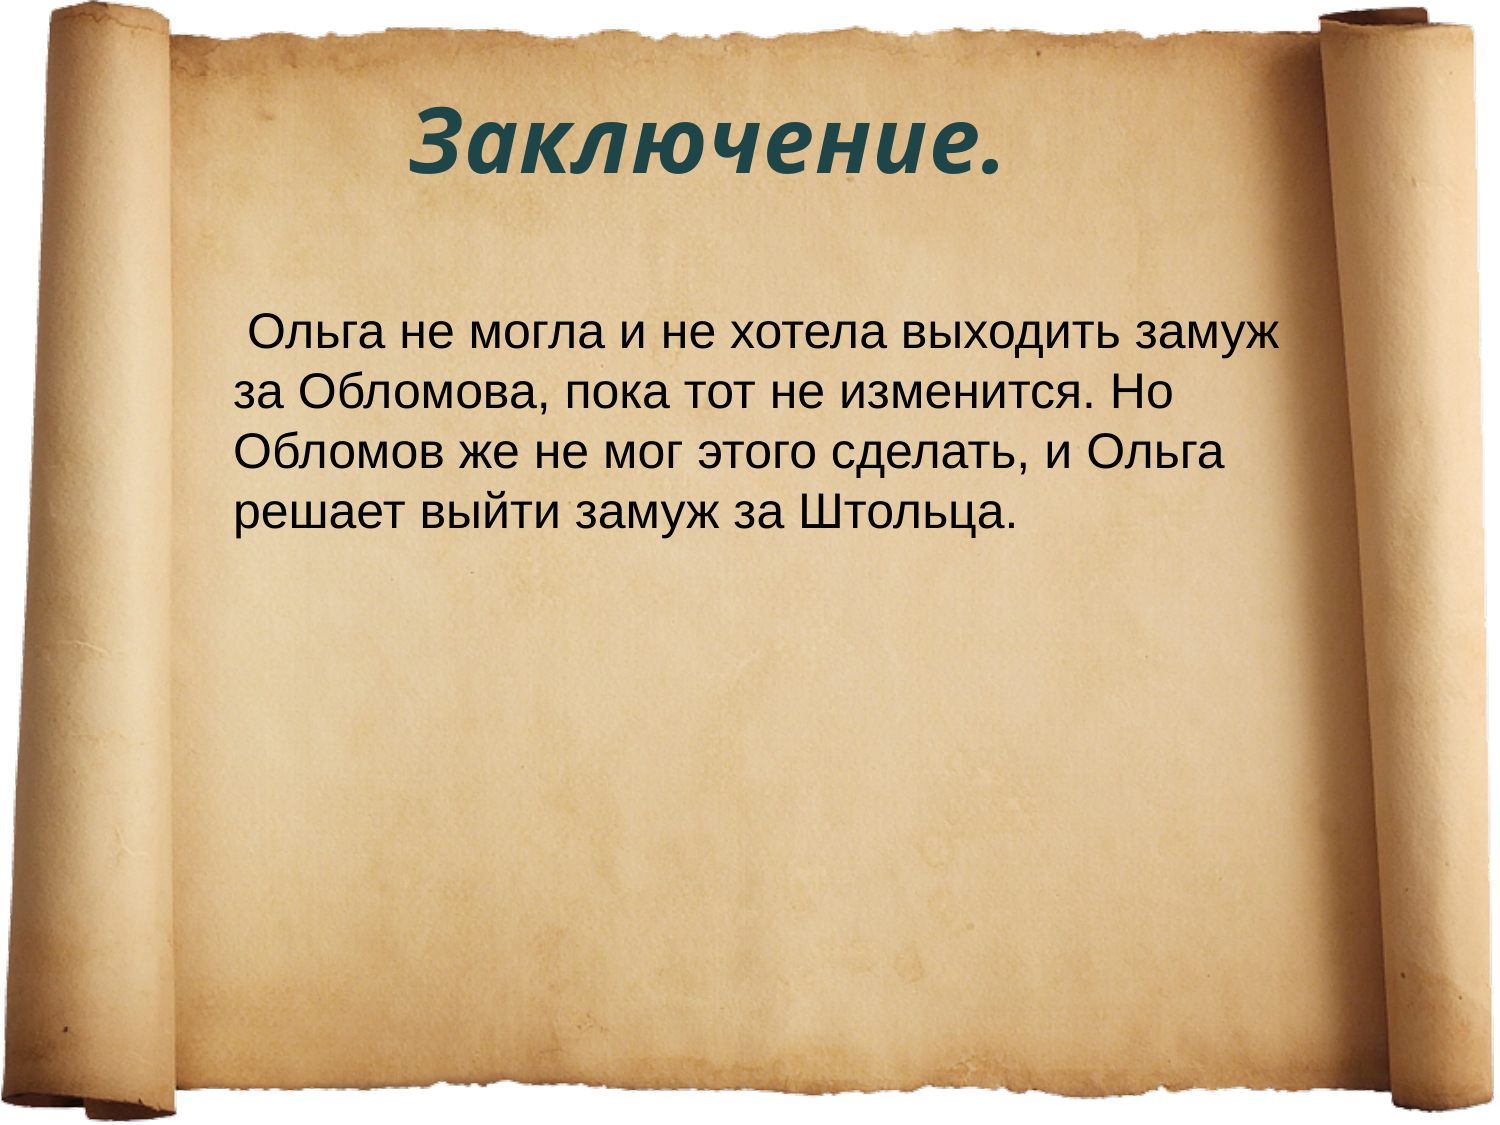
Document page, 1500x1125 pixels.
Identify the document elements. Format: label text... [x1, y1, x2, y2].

picture [0, 0, 1500, 1125]
title Заключение. [360, 42, 1024, 231]
text_box Ольга не могла и не хотела выходить замуж за Обломова, пока тот не изменится. Но Обломов же не мог этого сделать, и Ольга решает выйти замуж за Штольца. [218, 290, 1353, 546]
